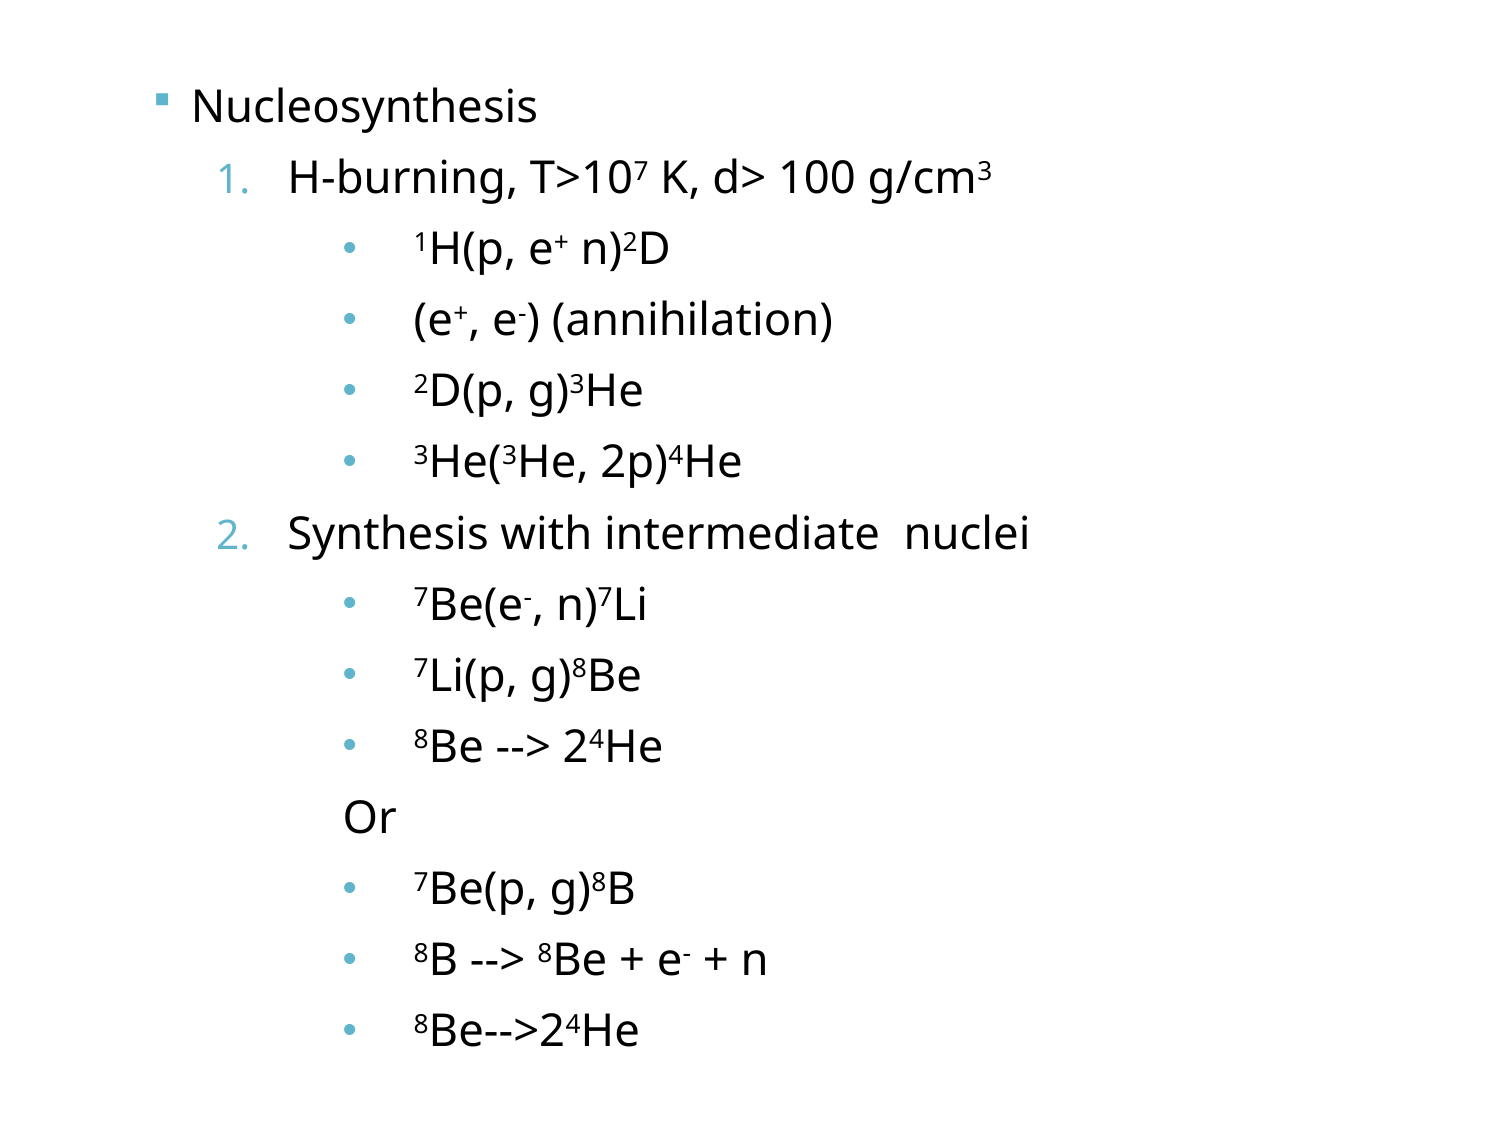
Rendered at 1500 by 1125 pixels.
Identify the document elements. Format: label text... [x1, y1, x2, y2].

text_box Nucleosynthesis H-burning, T>107 K, d> 100 g/cm3 1H(p, e+ n)2D (e+, e-) (annihilation) 2D(p, g)3He 3He(3He, 2p)4He Synthesis with intermediate nuclei 7Be(e-, n)7Li 7Li(p, g)8Be 8Be --> 24He Or 7Be(p, g)8B 8B --> 8Be + e- + n 8Be-->24He [74, 66, 1425, 1071]
